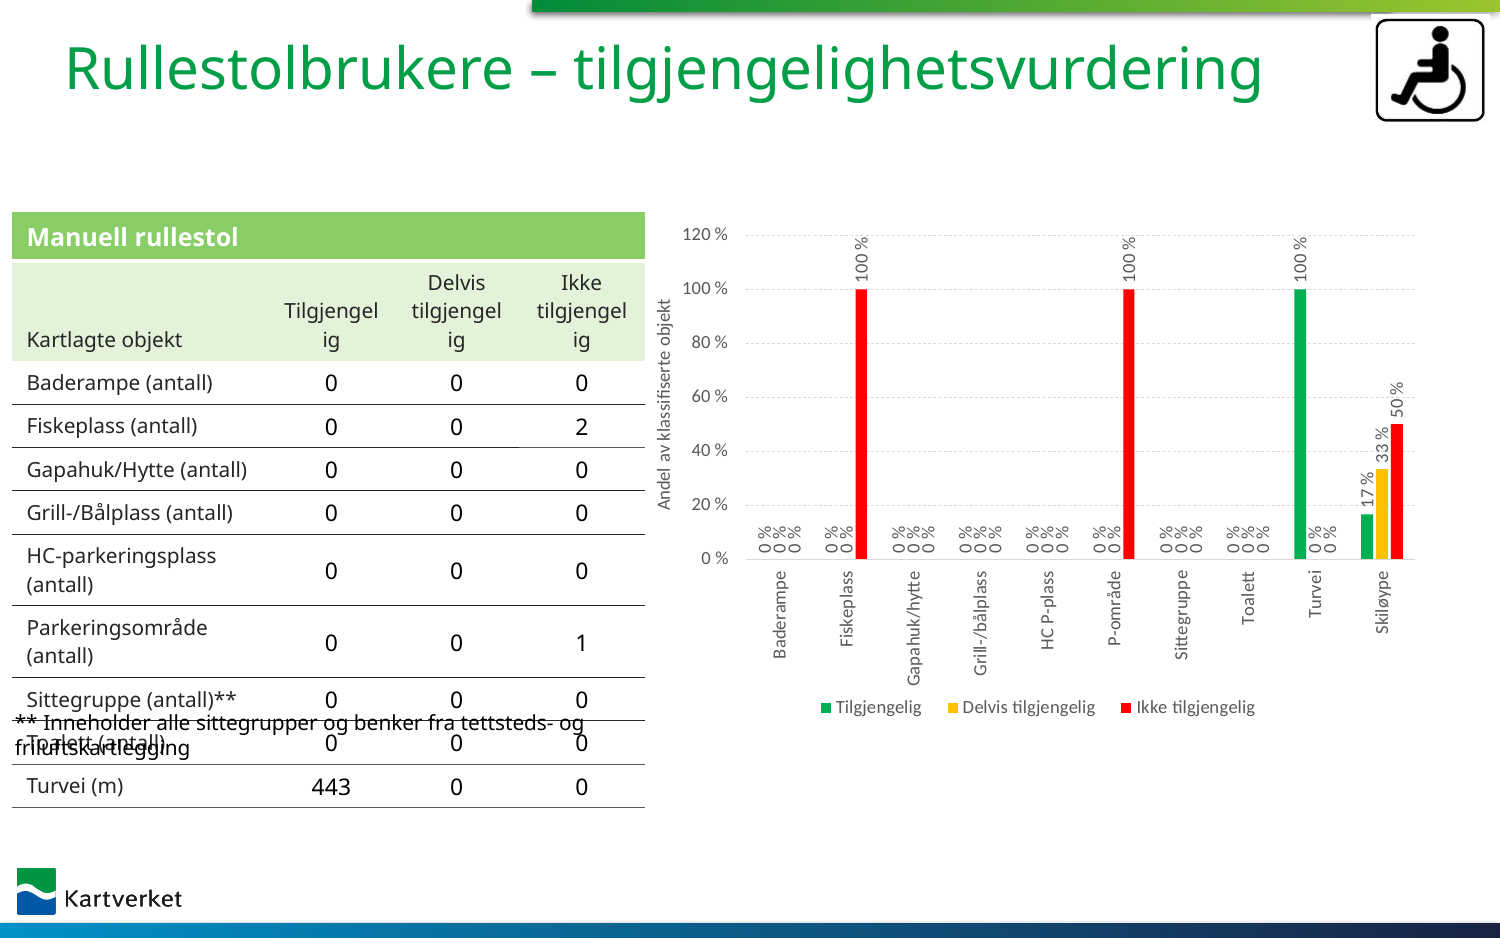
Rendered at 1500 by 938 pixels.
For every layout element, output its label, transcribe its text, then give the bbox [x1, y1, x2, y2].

table_cell 0 [269, 491, 394, 534]
table_cell 0 [394, 678, 519, 702]
table_cell 0 [519, 535, 638, 605]
table_cell 0 [269, 678, 394, 702]
table_cell 0 [394, 491, 519, 534]
text_box ** Inneholder alle sittegrupper og benker fra tettsteds- og friluftskartlegging [0, 702, 745, 768]
picture [643, 218, 1426, 728]
table_cell Turvei (m) [12, 768, 269, 807]
table_cell Grill-/Bålplass (antall) [12, 491, 269, 534]
picture [1371, 13, 1491, 127]
table_cell Kartlagte objekt [12, 263, 269, 361]
table_cell Baderampe (antall) [12, 361, 269, 404]
table_cell 0 [519, 678, 638, 702]
table_cell 0 [394, 361, 519, 404]
table_cell Tilgjengelig [269, 263, 394, 361]
table_cell 0 [519, 491, 638, 534]
table_cell Fiskeplass (antall) [12, 405, 269, 447]
table_cell 0 [269, 448, 394, 490]
table_cell Ikke tilgjengelig [519, 263, 638, 361]
table_cell 0 [519, 448, 638, 490]
text_box Rullestolbrukere – tilgjengelighetsvurdering [49, 12, 1372, 109]
table_cell 443 [269, 768, 394, 807]
table_cell 0 [269, 361, 394, 404]
table_cell HC-parkeringsplass (antall) [12, 535, 269, 605]
table_cell 0 [269, 535, 394, 605]
table_cell 0 [269, 405, 394, 447]
table_cell 2 [519, 405, 638, 447]
table_cell Delvis tilgjengelig [394, 263, 519, 361]
table_cell Gapahuk/Hytte (antall) [12, 448, 269, 490]
table_cell 0 [394, 535, 519, 605]
table_cell 0 [394, 405, 519, 447]
table_cell 0 [394, 448, 519, 490]
table_cell 0 [269, 606, 394, 677]
table_cell 0 [394, 606, 519, 677]
table_header Manuell rullestol [12, 212, 645, 259]
table_cell 0 [394, 768, 519, 807]
table_cell 1 [519, 606, 638, 677]
table_cell Sittegruppe (antall)** [12, 678, 269, 702]
table_cell 0 [519, 361, 638, 404]
table_cell 0 [519, 768, 645, 807]
table_cell Parkeringsområde (antall) [12, 606, 269, 677]
